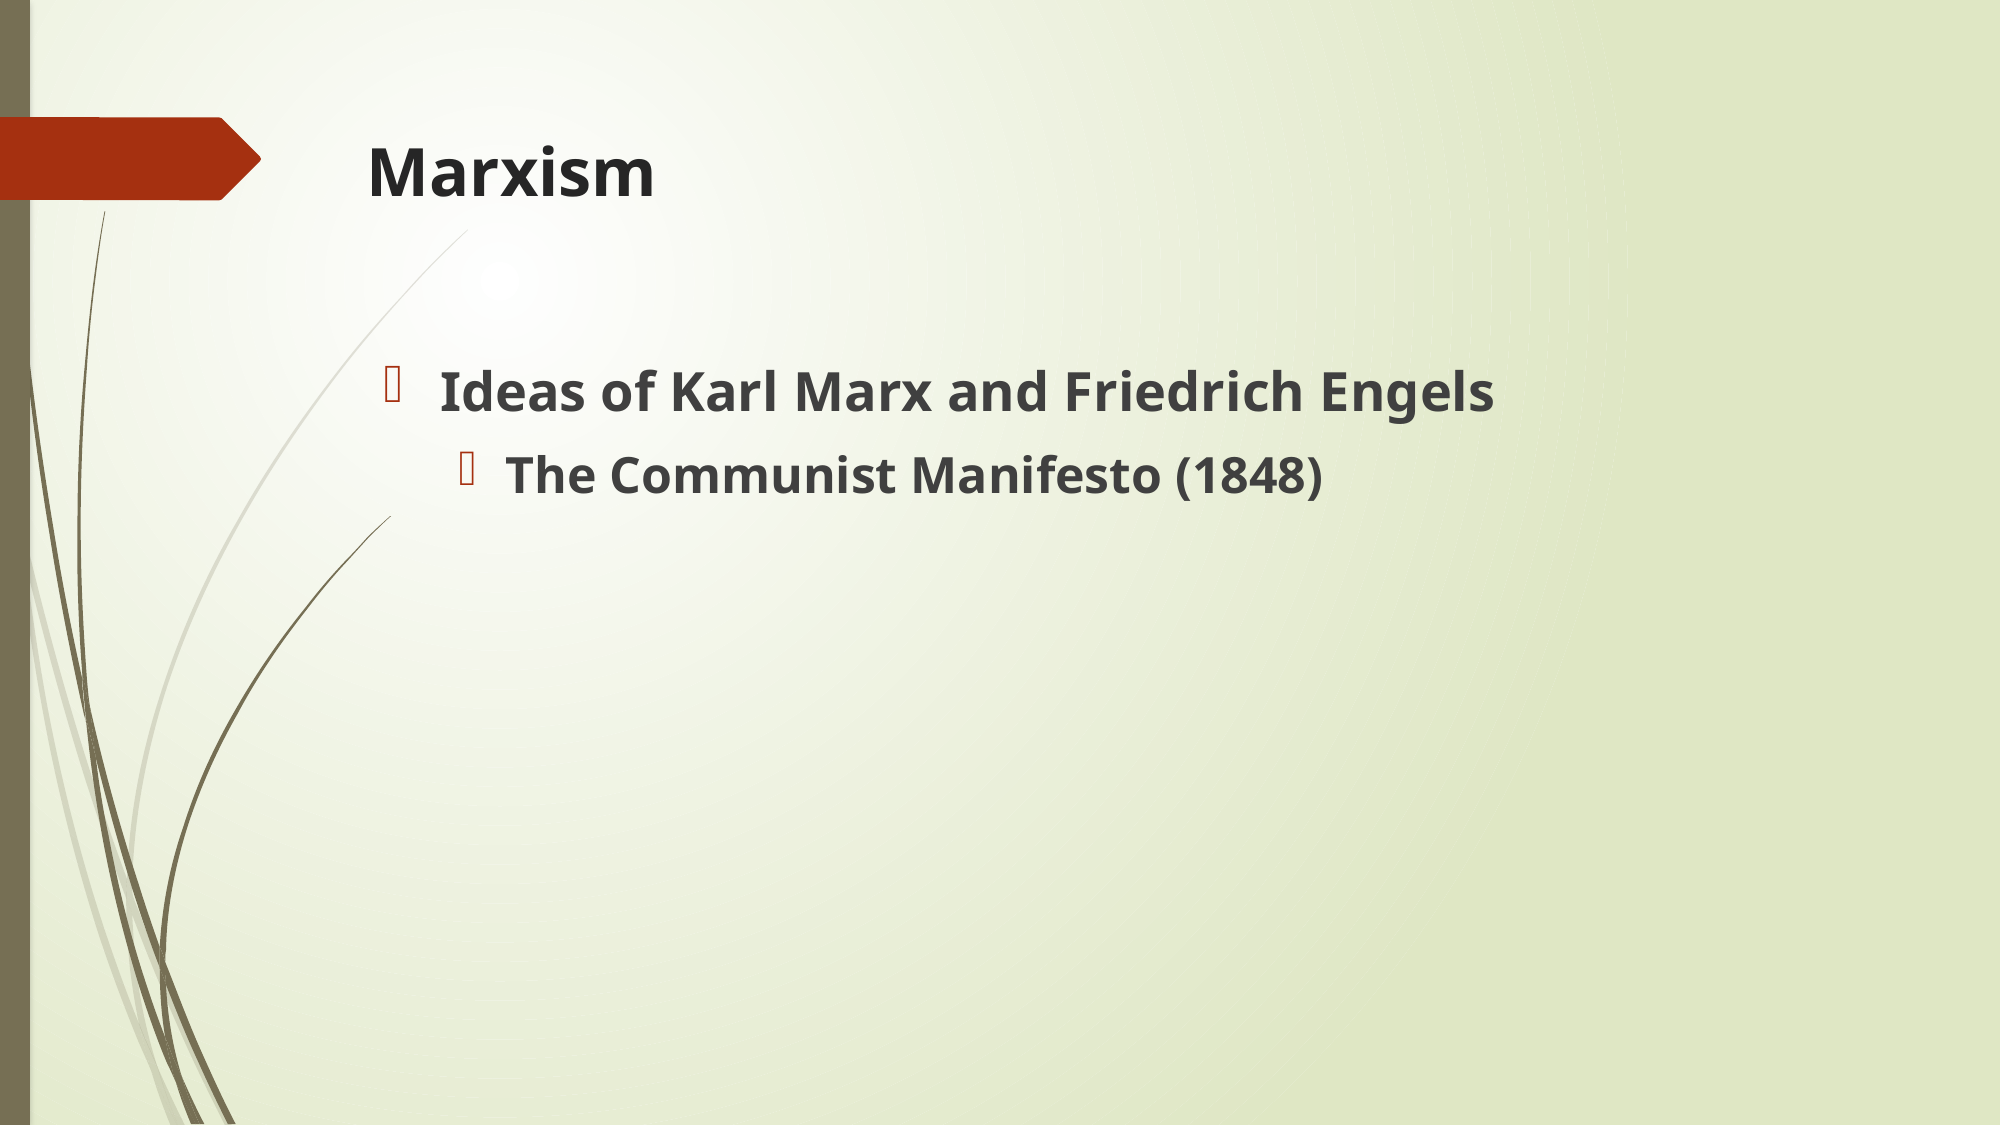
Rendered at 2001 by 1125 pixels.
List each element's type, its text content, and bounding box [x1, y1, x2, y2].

list Ideas of Karl Marx and Friedrich Engels The Communist Manifesto (1848) [368, 350, 1892, 970]
title Marxism [351, 122, 1814, 333]
